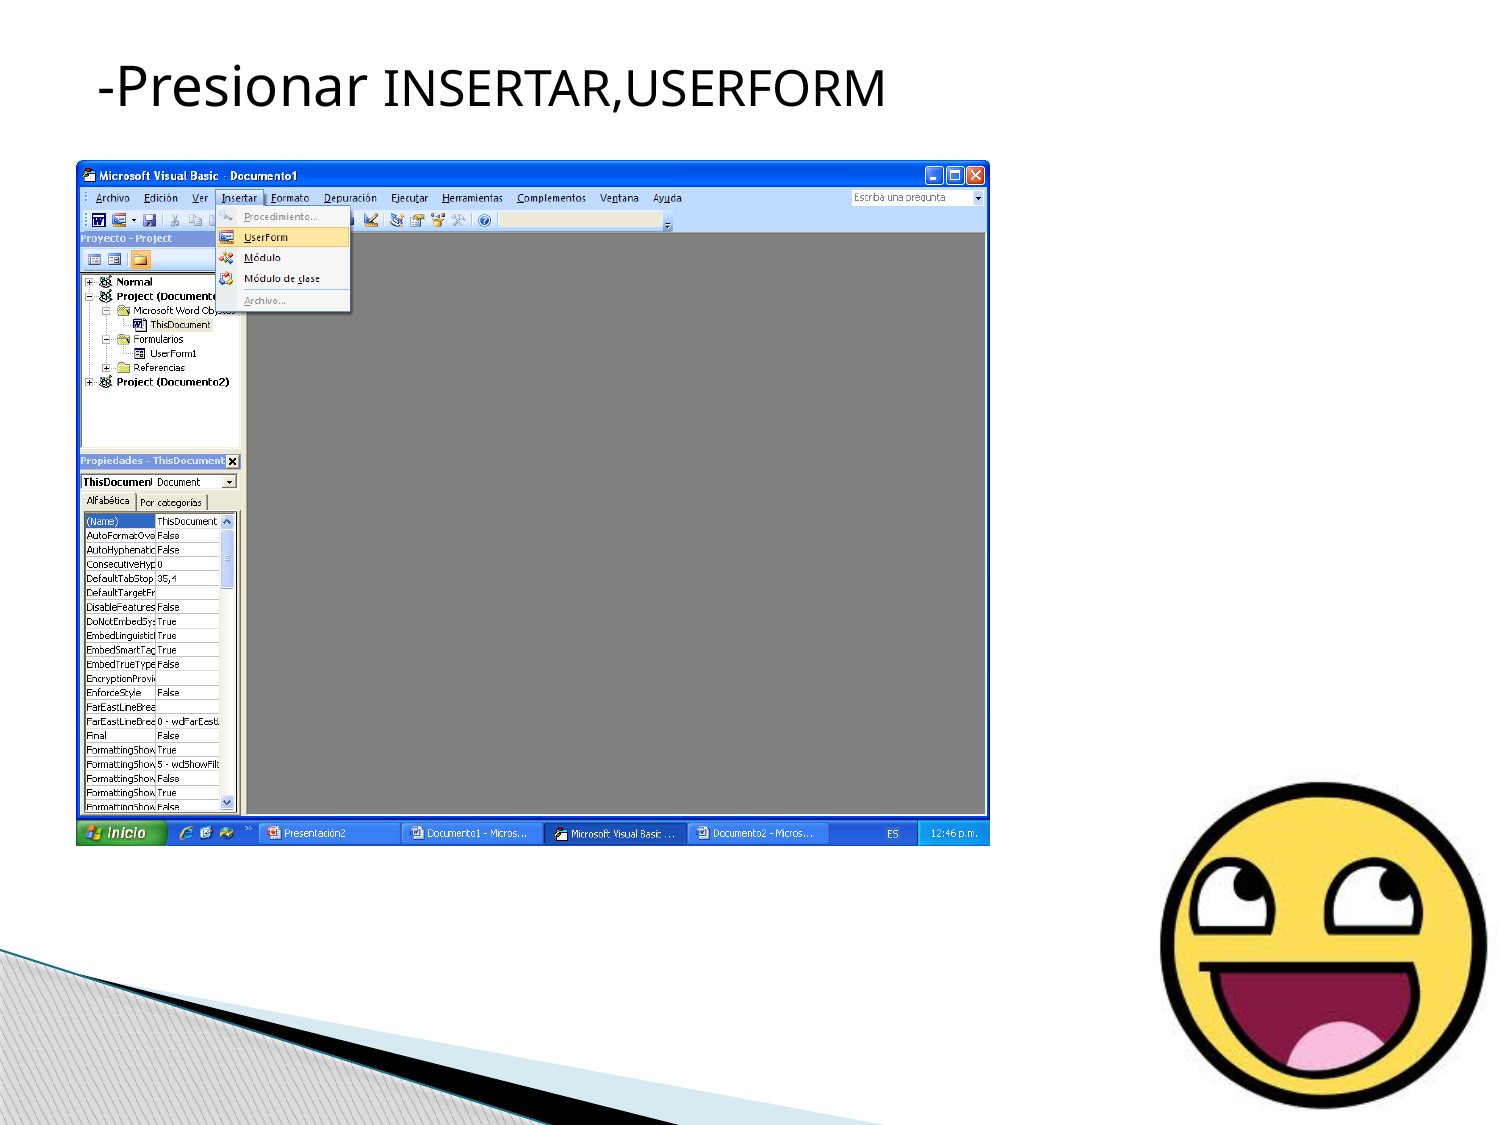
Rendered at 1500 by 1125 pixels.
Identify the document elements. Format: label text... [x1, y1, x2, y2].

list -Presionar INSERTAR,USERFORM [64, 42, 1012, 221]
picture [1148, 773, 1500, 1125]
picture [76, 160, 990, 846]
